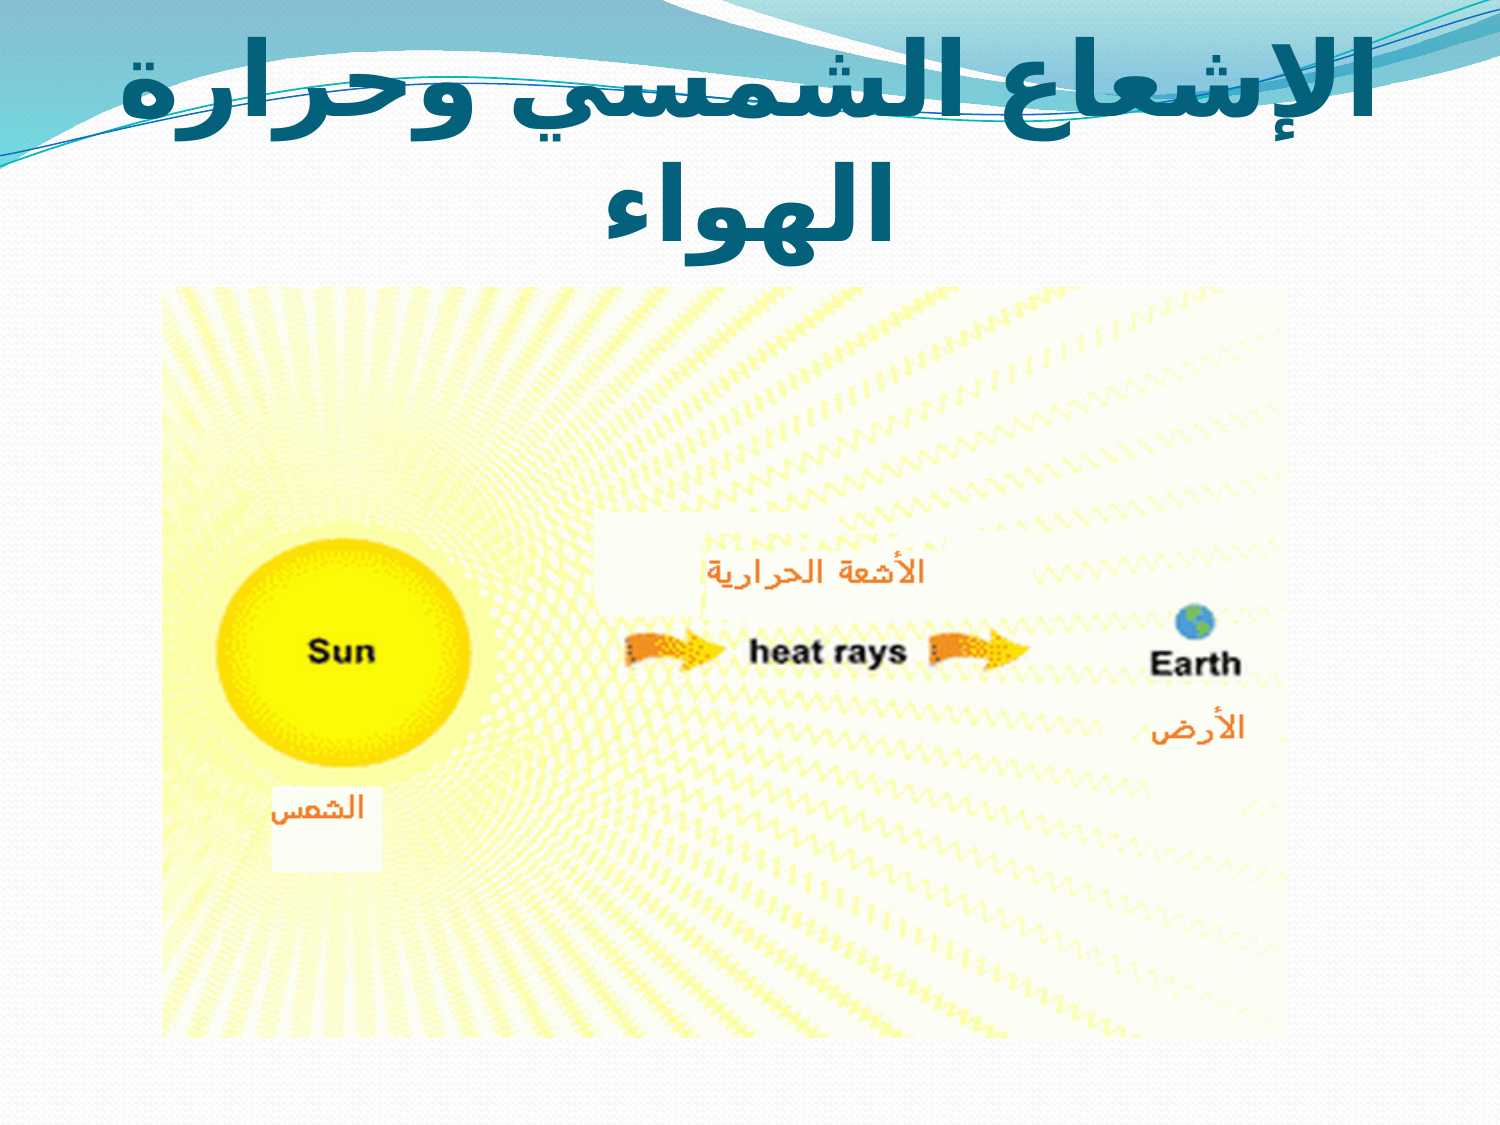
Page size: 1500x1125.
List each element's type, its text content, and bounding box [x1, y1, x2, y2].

title الإشعاع الشمسي وحرارة الهواء [75, 115, 1425, 263]
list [162, 287, 1288, 1038]
